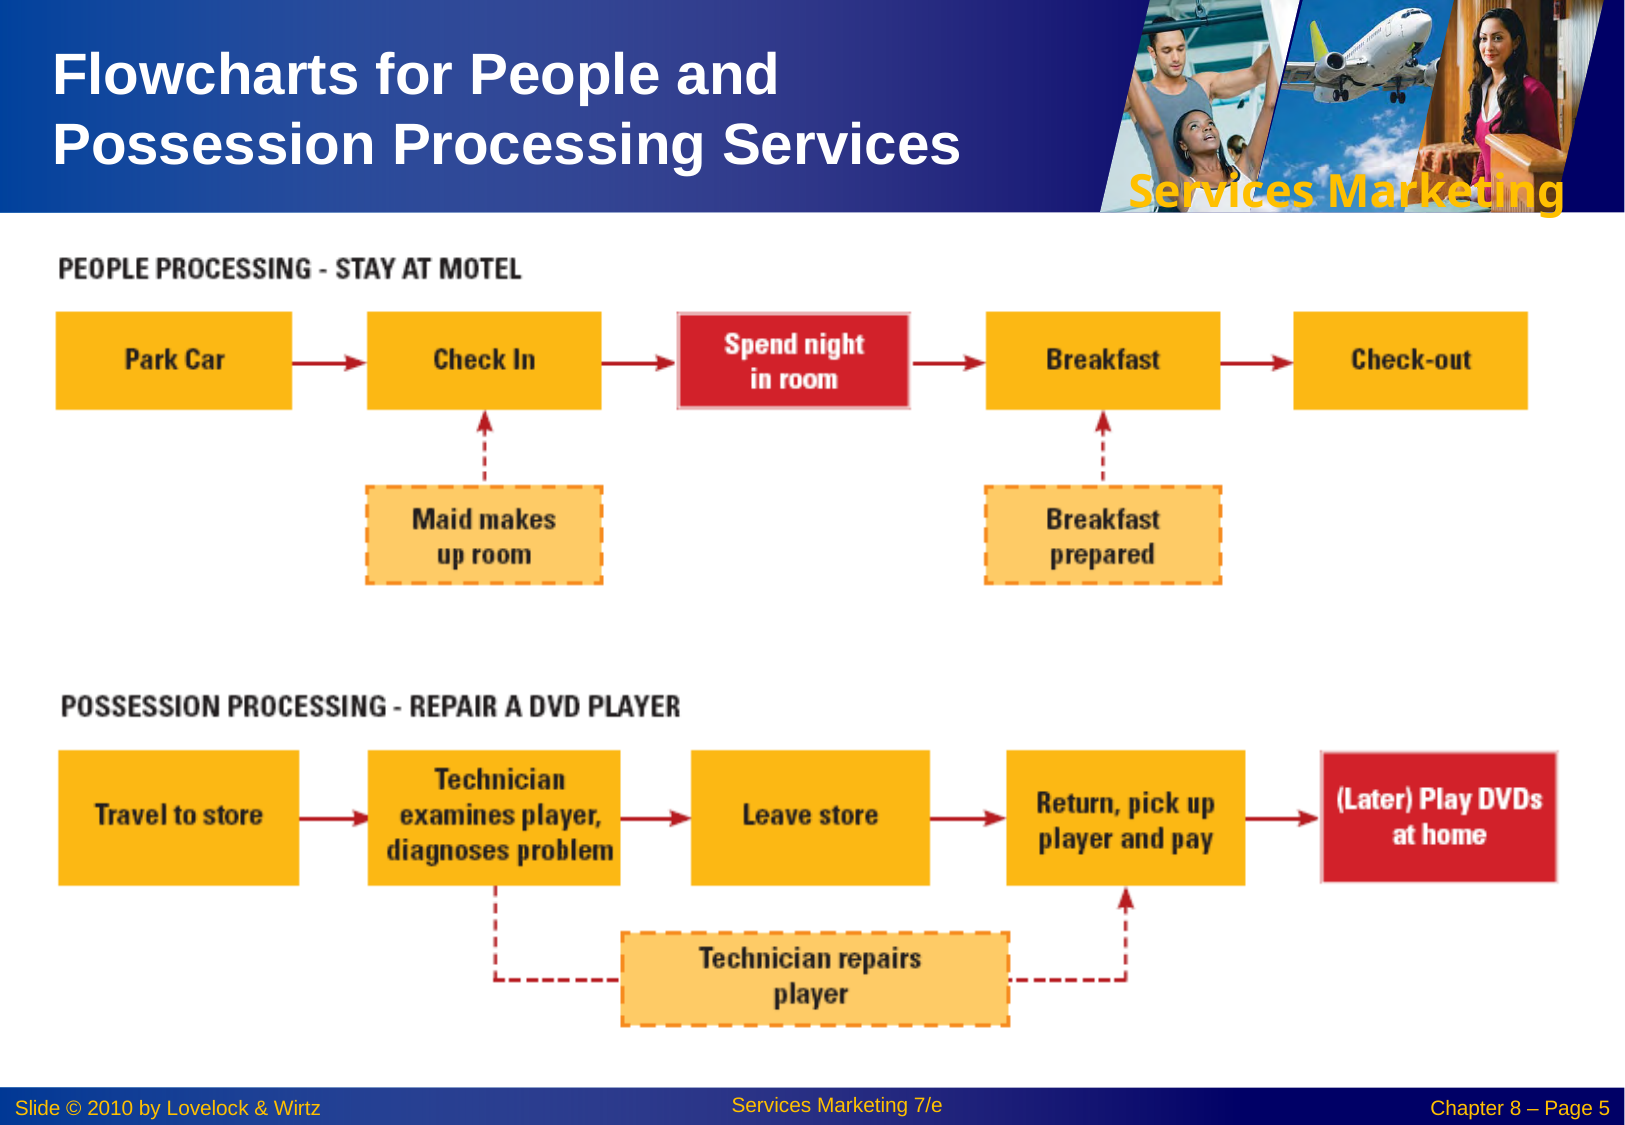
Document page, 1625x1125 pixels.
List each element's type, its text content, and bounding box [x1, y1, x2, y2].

picture [36, 237, 1563, 626]
picture [1100, 0, 1604, 213]
title Flowcharts for People and Possession Processing Services [36, 37, 1088, 176]
picture [49, 674, 1575, 1071]
picture [1546, 187, 1556, 202]
picture [1162, 186, 1172, 192]
